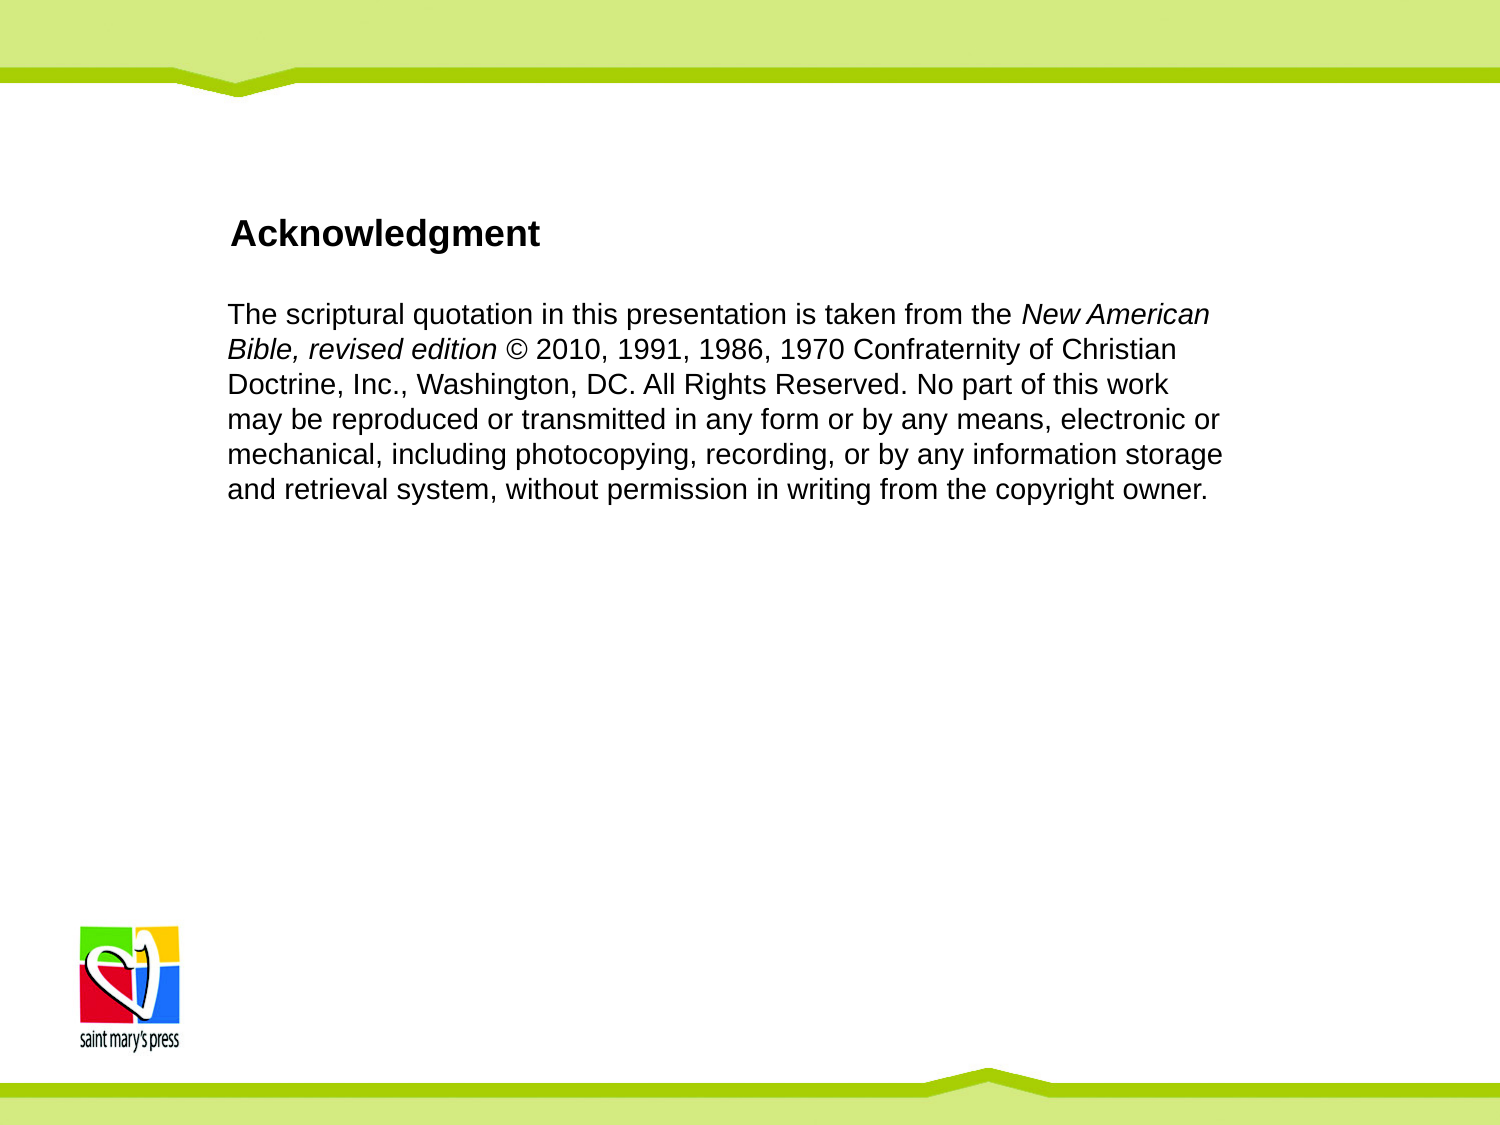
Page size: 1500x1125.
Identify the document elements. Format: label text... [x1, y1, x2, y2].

list The scriptural quotation in this presentation is taken from the New American Bible, revised edition © 2010, 1991, 1986, 1970 Confraternity of Christian Doctrine, Inc., Washington, DC. All Rights Reserved. No part of this work may be reproduced or transmitted in any form or by any means, electronic or mechanical, including photocopying, recording, or by any information storage and retrieval system, without permission in writing from the copyright owner. [212, 287, 1275, 1005]
title Acknowledgment [215, 187, 1150, 275]
picture [0, 0, 1500, 1125]
